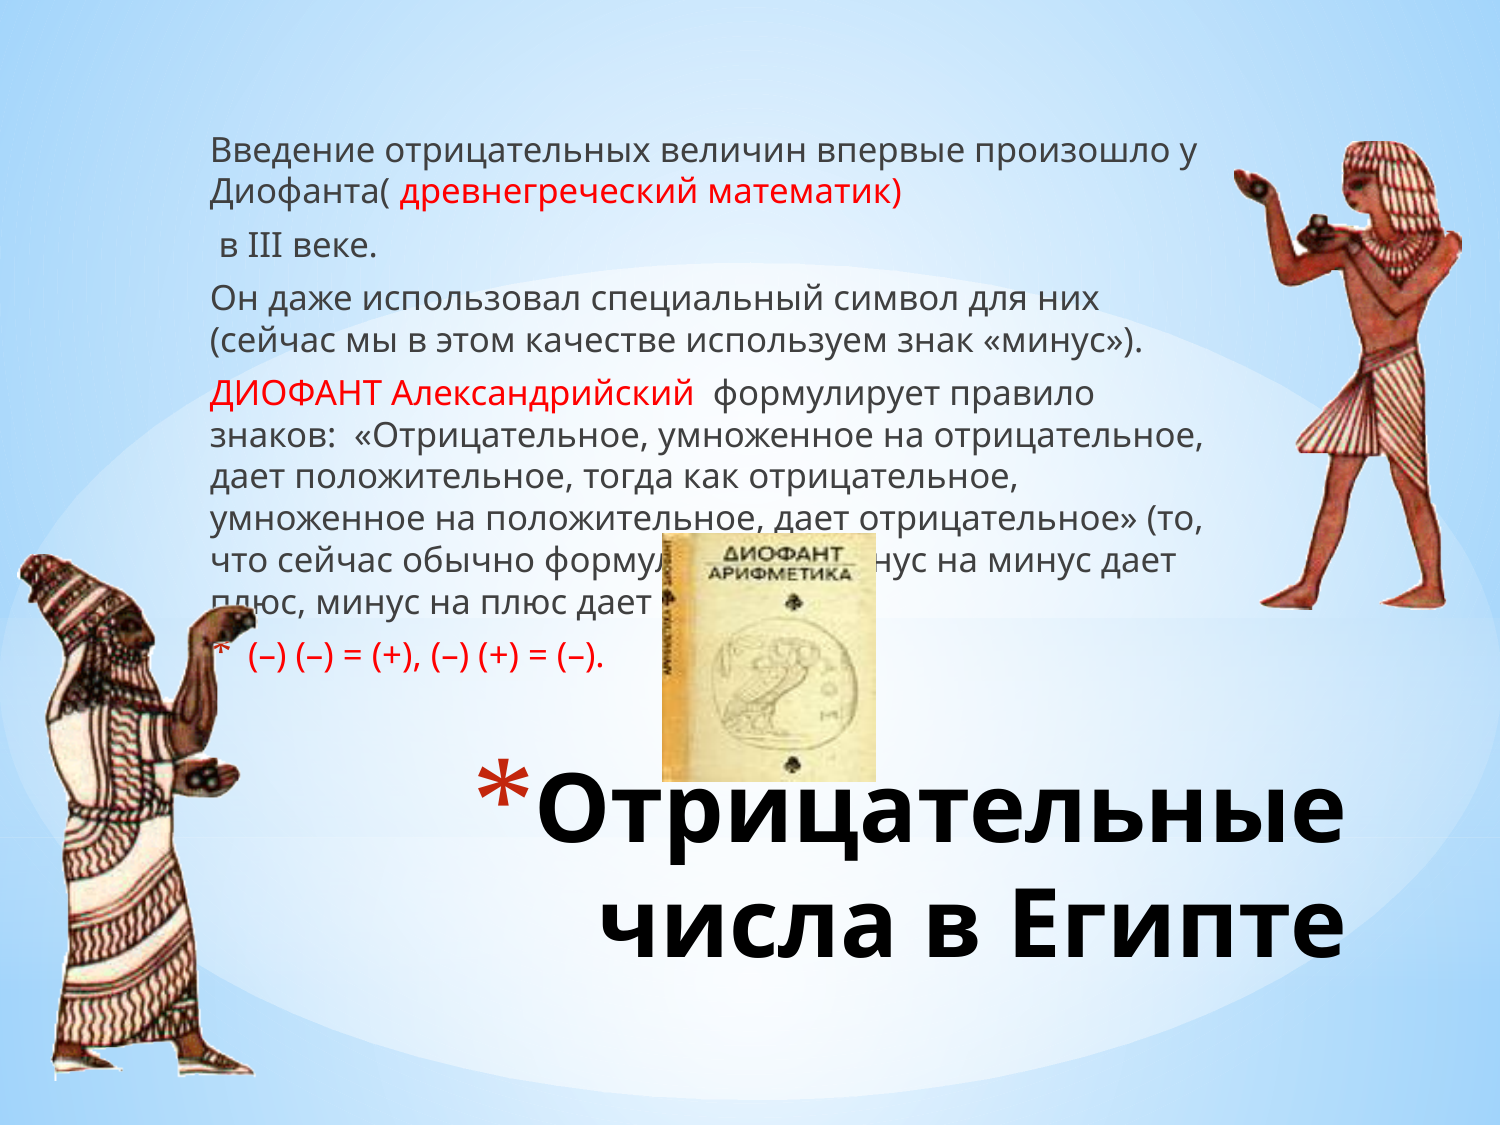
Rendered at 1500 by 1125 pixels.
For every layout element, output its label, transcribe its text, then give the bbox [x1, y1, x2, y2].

picture [1234, 141, 1462, 610]
picture [17, 554, 258, 1082]
title Отрицательные числа в Египте [263, 739, 1363, 905]
picture [662, 533, 876, 782]
list Введение отрицательных величин впервые произошло у Диофанта( древнегреческий математик) в III веке. Он даже использовал специальный символ для них (сейчас мы в этом качестве используем знак «минус»). ДИОФАНТ Александрийский формулирует правило знаков: «Отрицательное, умноженное на отрицательное, дает положительное, тогда как отрицательное, умноженное на положительное, дает отрицательное» (то, что сейчас обычно формулируют: «Минус на минус дает плюс, минус на плюс дает минус»). (–) (–) = (+), (–) (+) = (–). [187, 120, 1238, 690]
